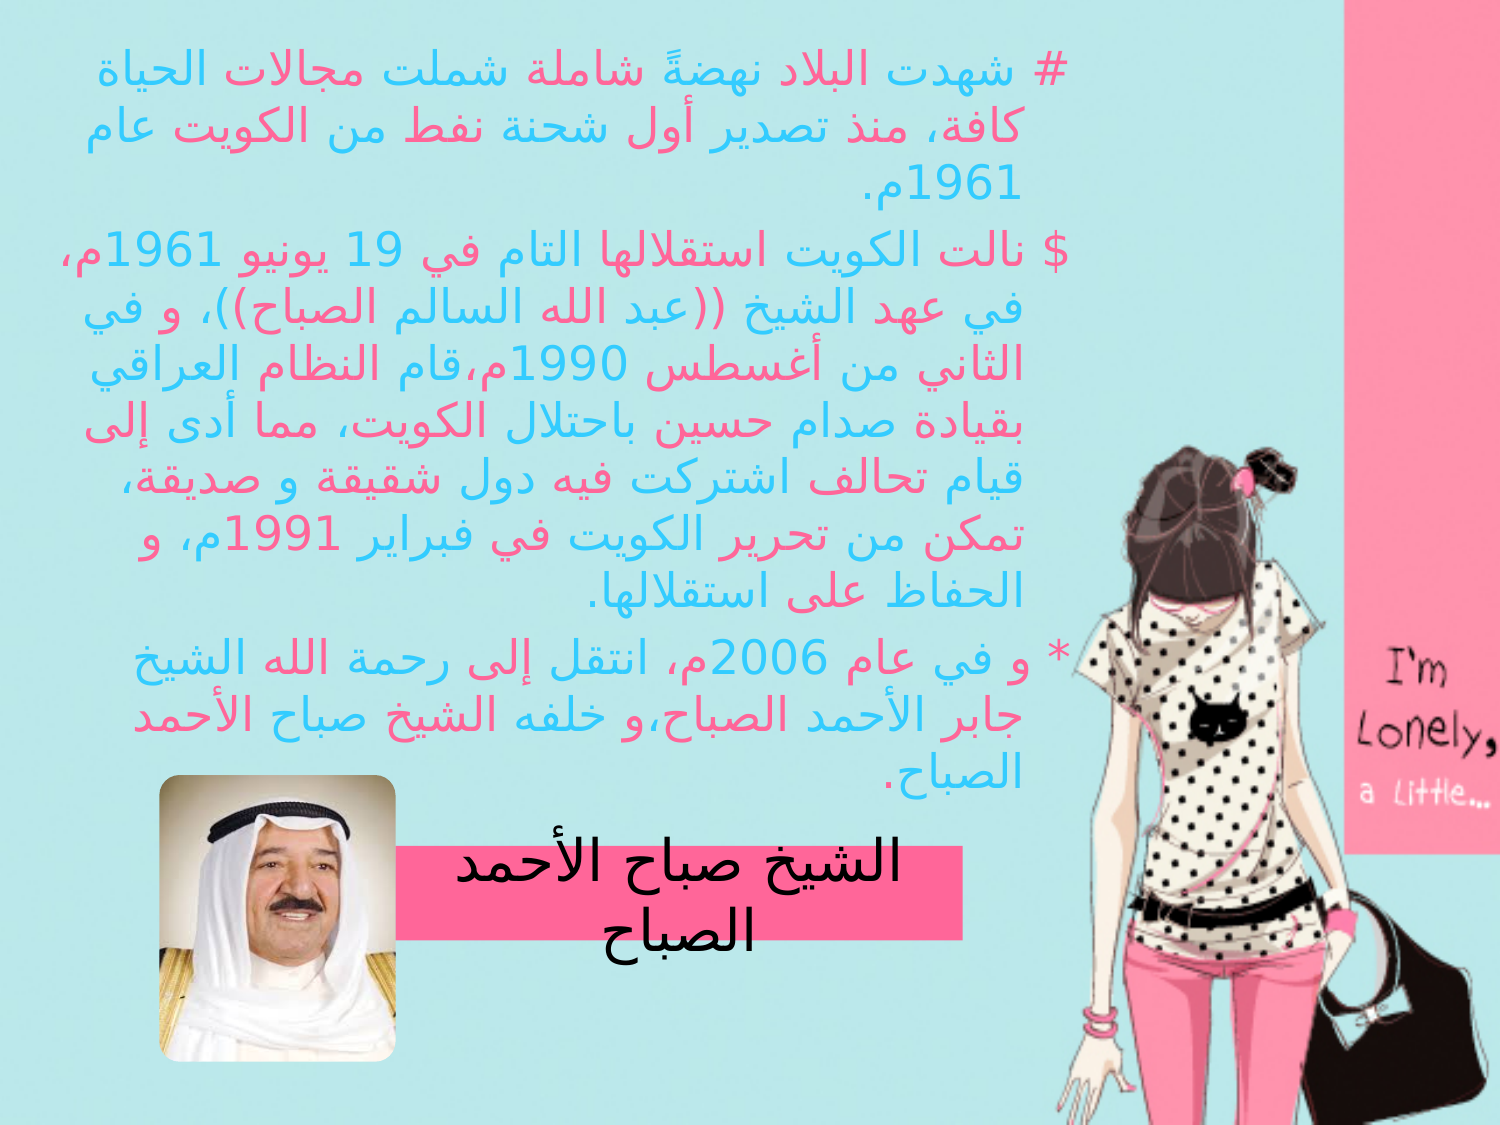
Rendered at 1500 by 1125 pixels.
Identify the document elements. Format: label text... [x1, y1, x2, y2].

list # شهدت البلاد نهضةً شاملة شملت مجالات الحياة كافة، منذ تصدير أول شحنة نفط من الكويت عام 1961م. $ نالت الكويت استقلالها التام في 19 يونيو 1961م، في عهد الشيخ ((عبد الله السالم الصباح))، و في الثاني من أغسطس 1990م،قام النظام العراقي بقيادة صدام حسين باحتلال الكويت، مما أدى إلى قيام تحالف اشتركت فيه دول شقيقة و صديقة، تمكن من تحرير الكويت في فبراير 1991م، و الحفاظ على استقلالها. * و في عام 2006م، انتقل إلى رحمة الله الشيخ جابر الأحمد الصباح،و خلفه الشيخ صباح الأحمد الصباح. [29, 30, 1087, 811]
picture [0, 0, 1500, 1125]
text_box الشيخ صباح الأحمد الصباح [399, 844, 965, 942]
